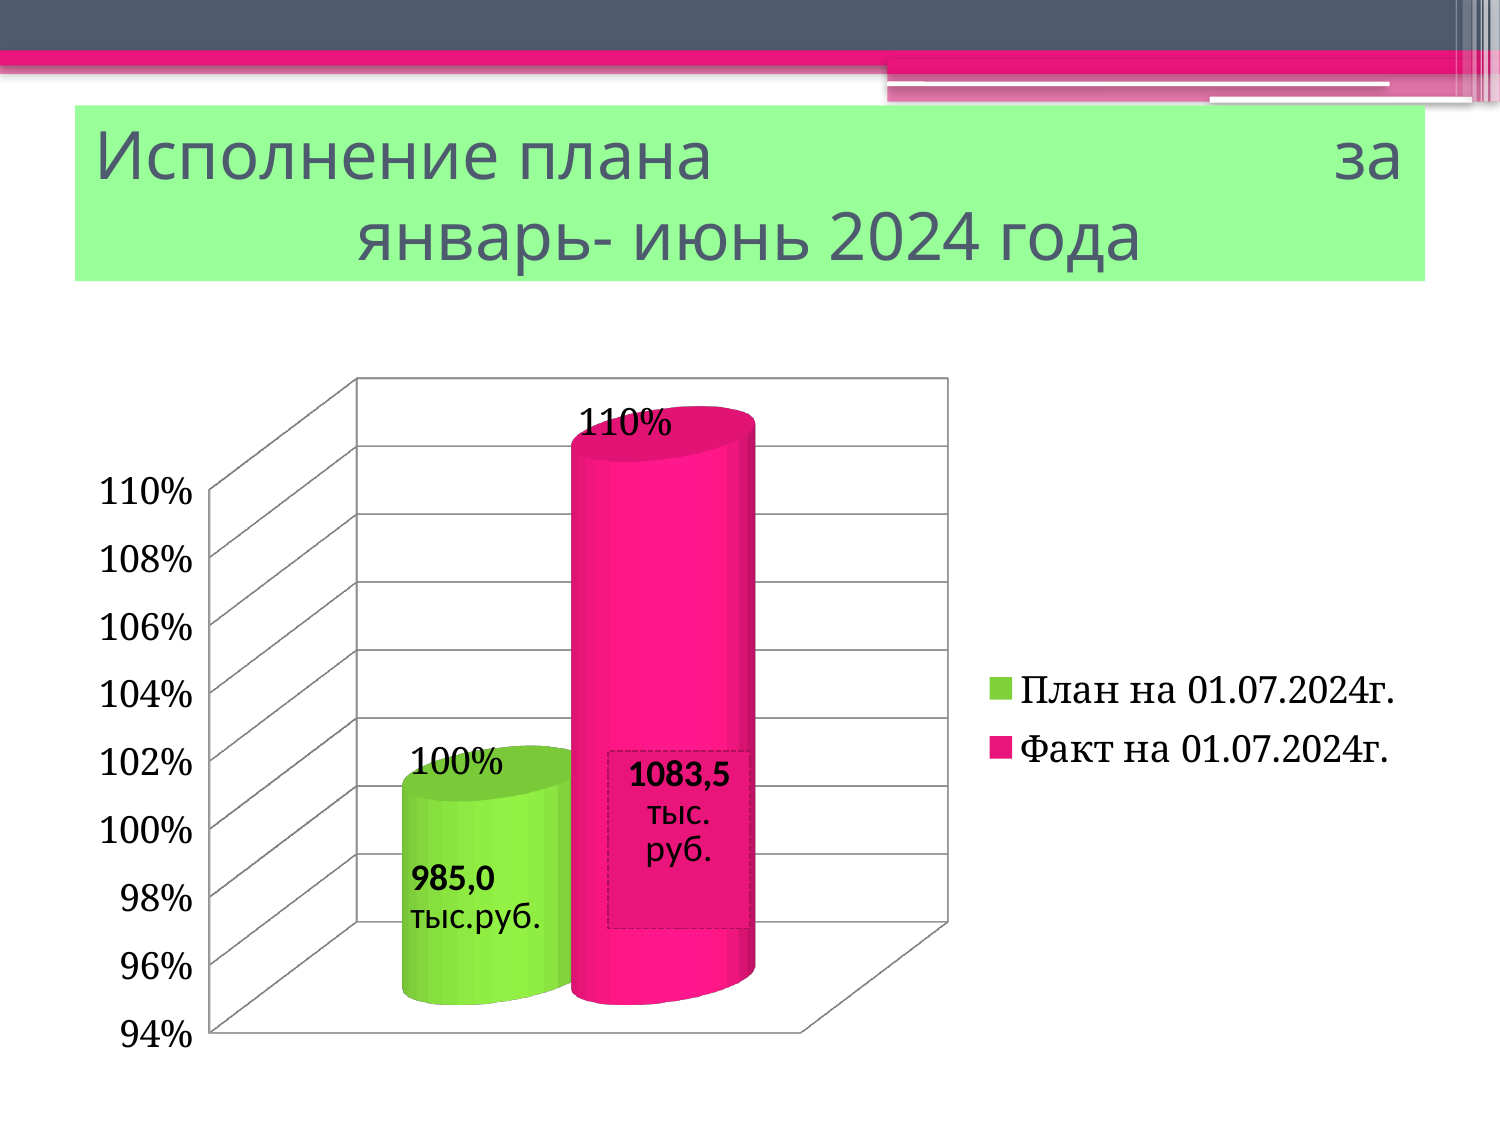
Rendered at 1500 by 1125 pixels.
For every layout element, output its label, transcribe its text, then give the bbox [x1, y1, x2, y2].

chart [70, 362, 1421, 1073]
title Исполнение плана за январь- июнь 2024 года [75, 105, 1425, 282]
